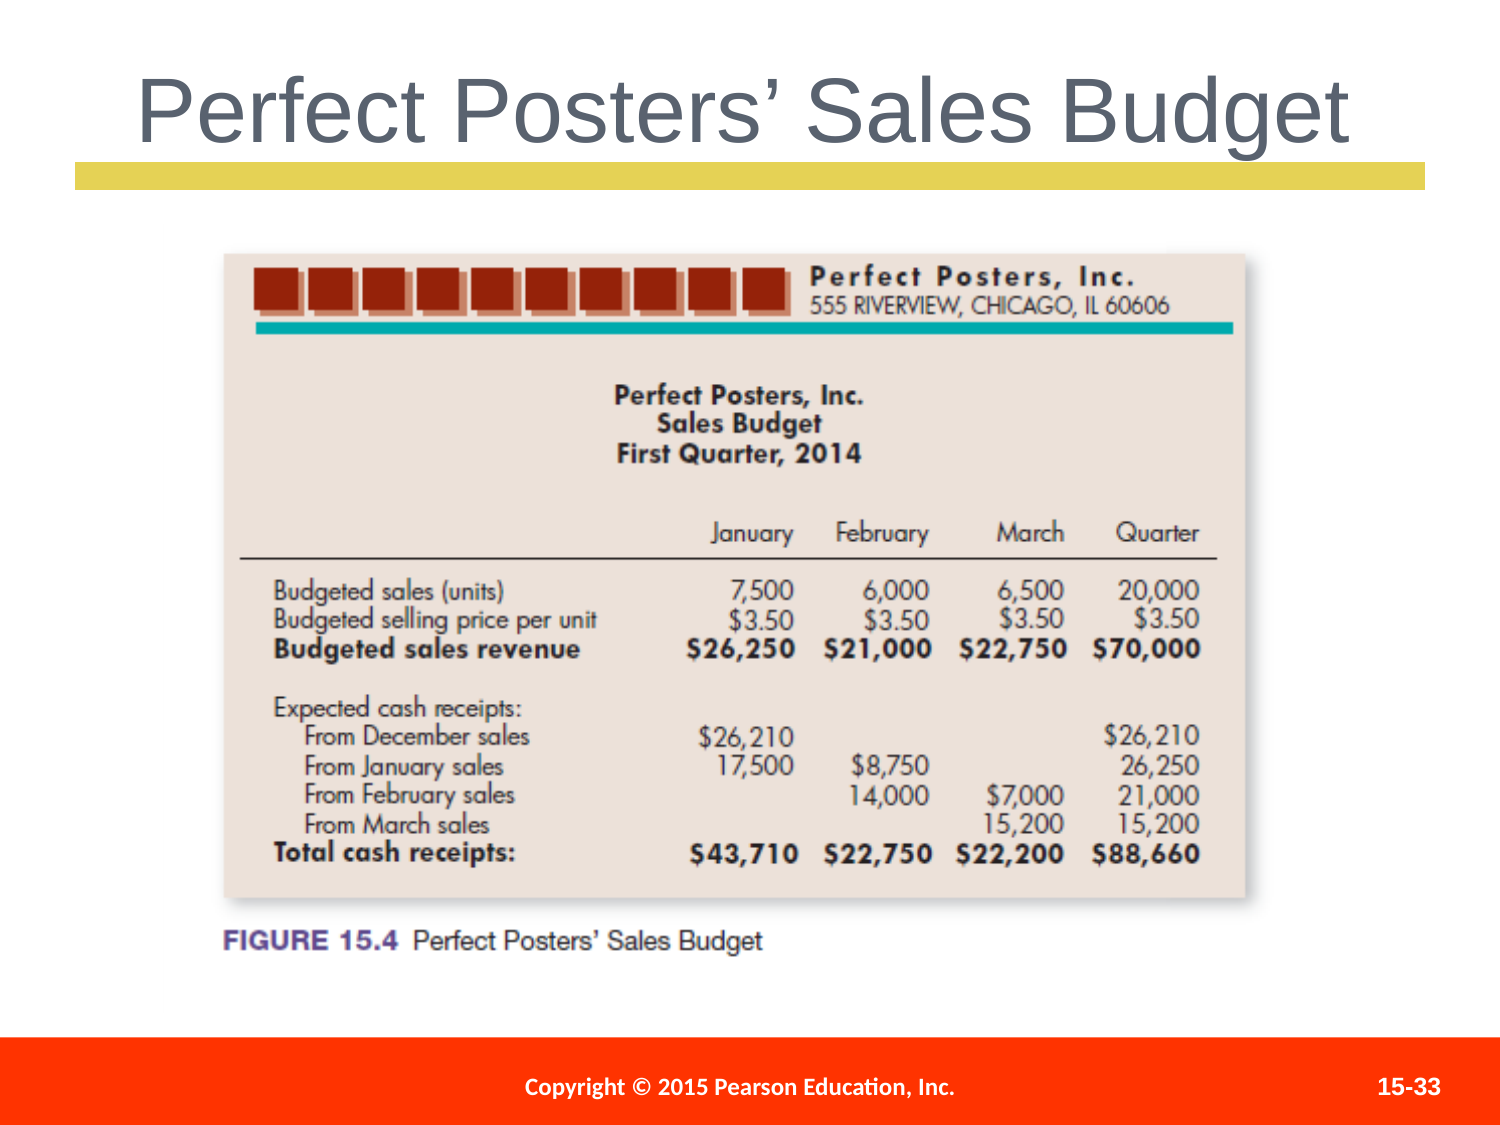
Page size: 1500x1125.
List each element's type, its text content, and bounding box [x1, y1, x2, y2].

picture [162, 224, 1301, 1013]
title Perfect Posters’ Sales Budget [49, 12, 1438, 201]
